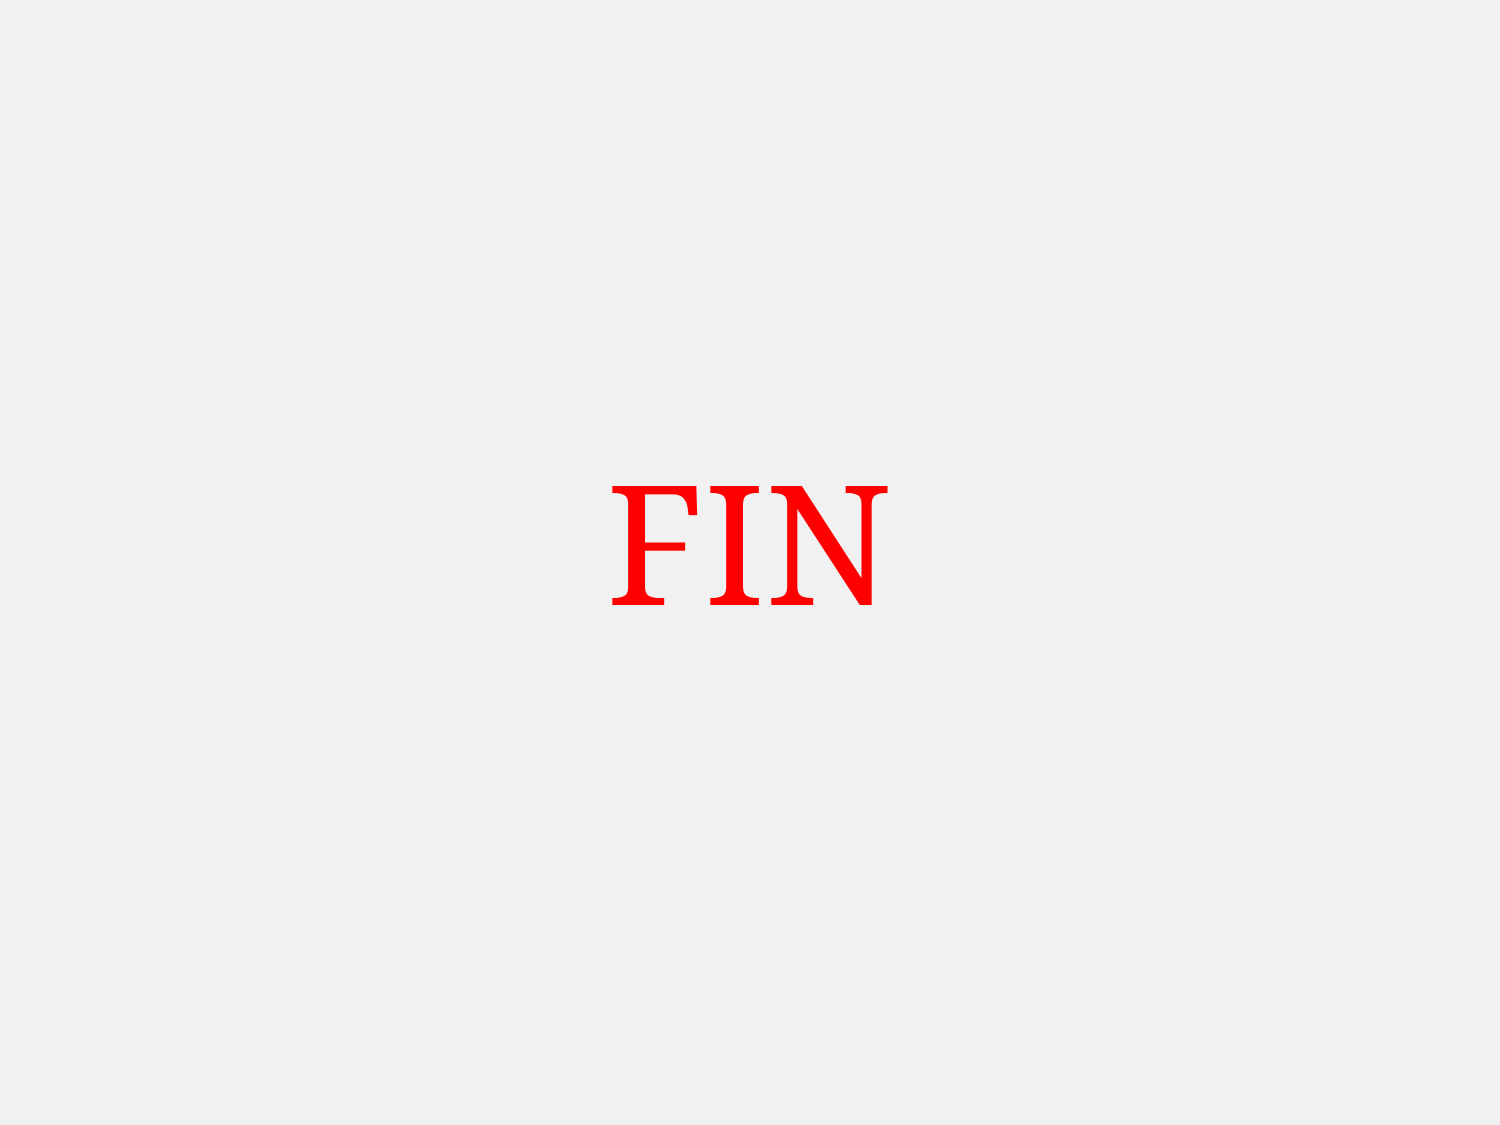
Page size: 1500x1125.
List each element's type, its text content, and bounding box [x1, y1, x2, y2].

text_box Fin [0, 445, 1500, 633]
